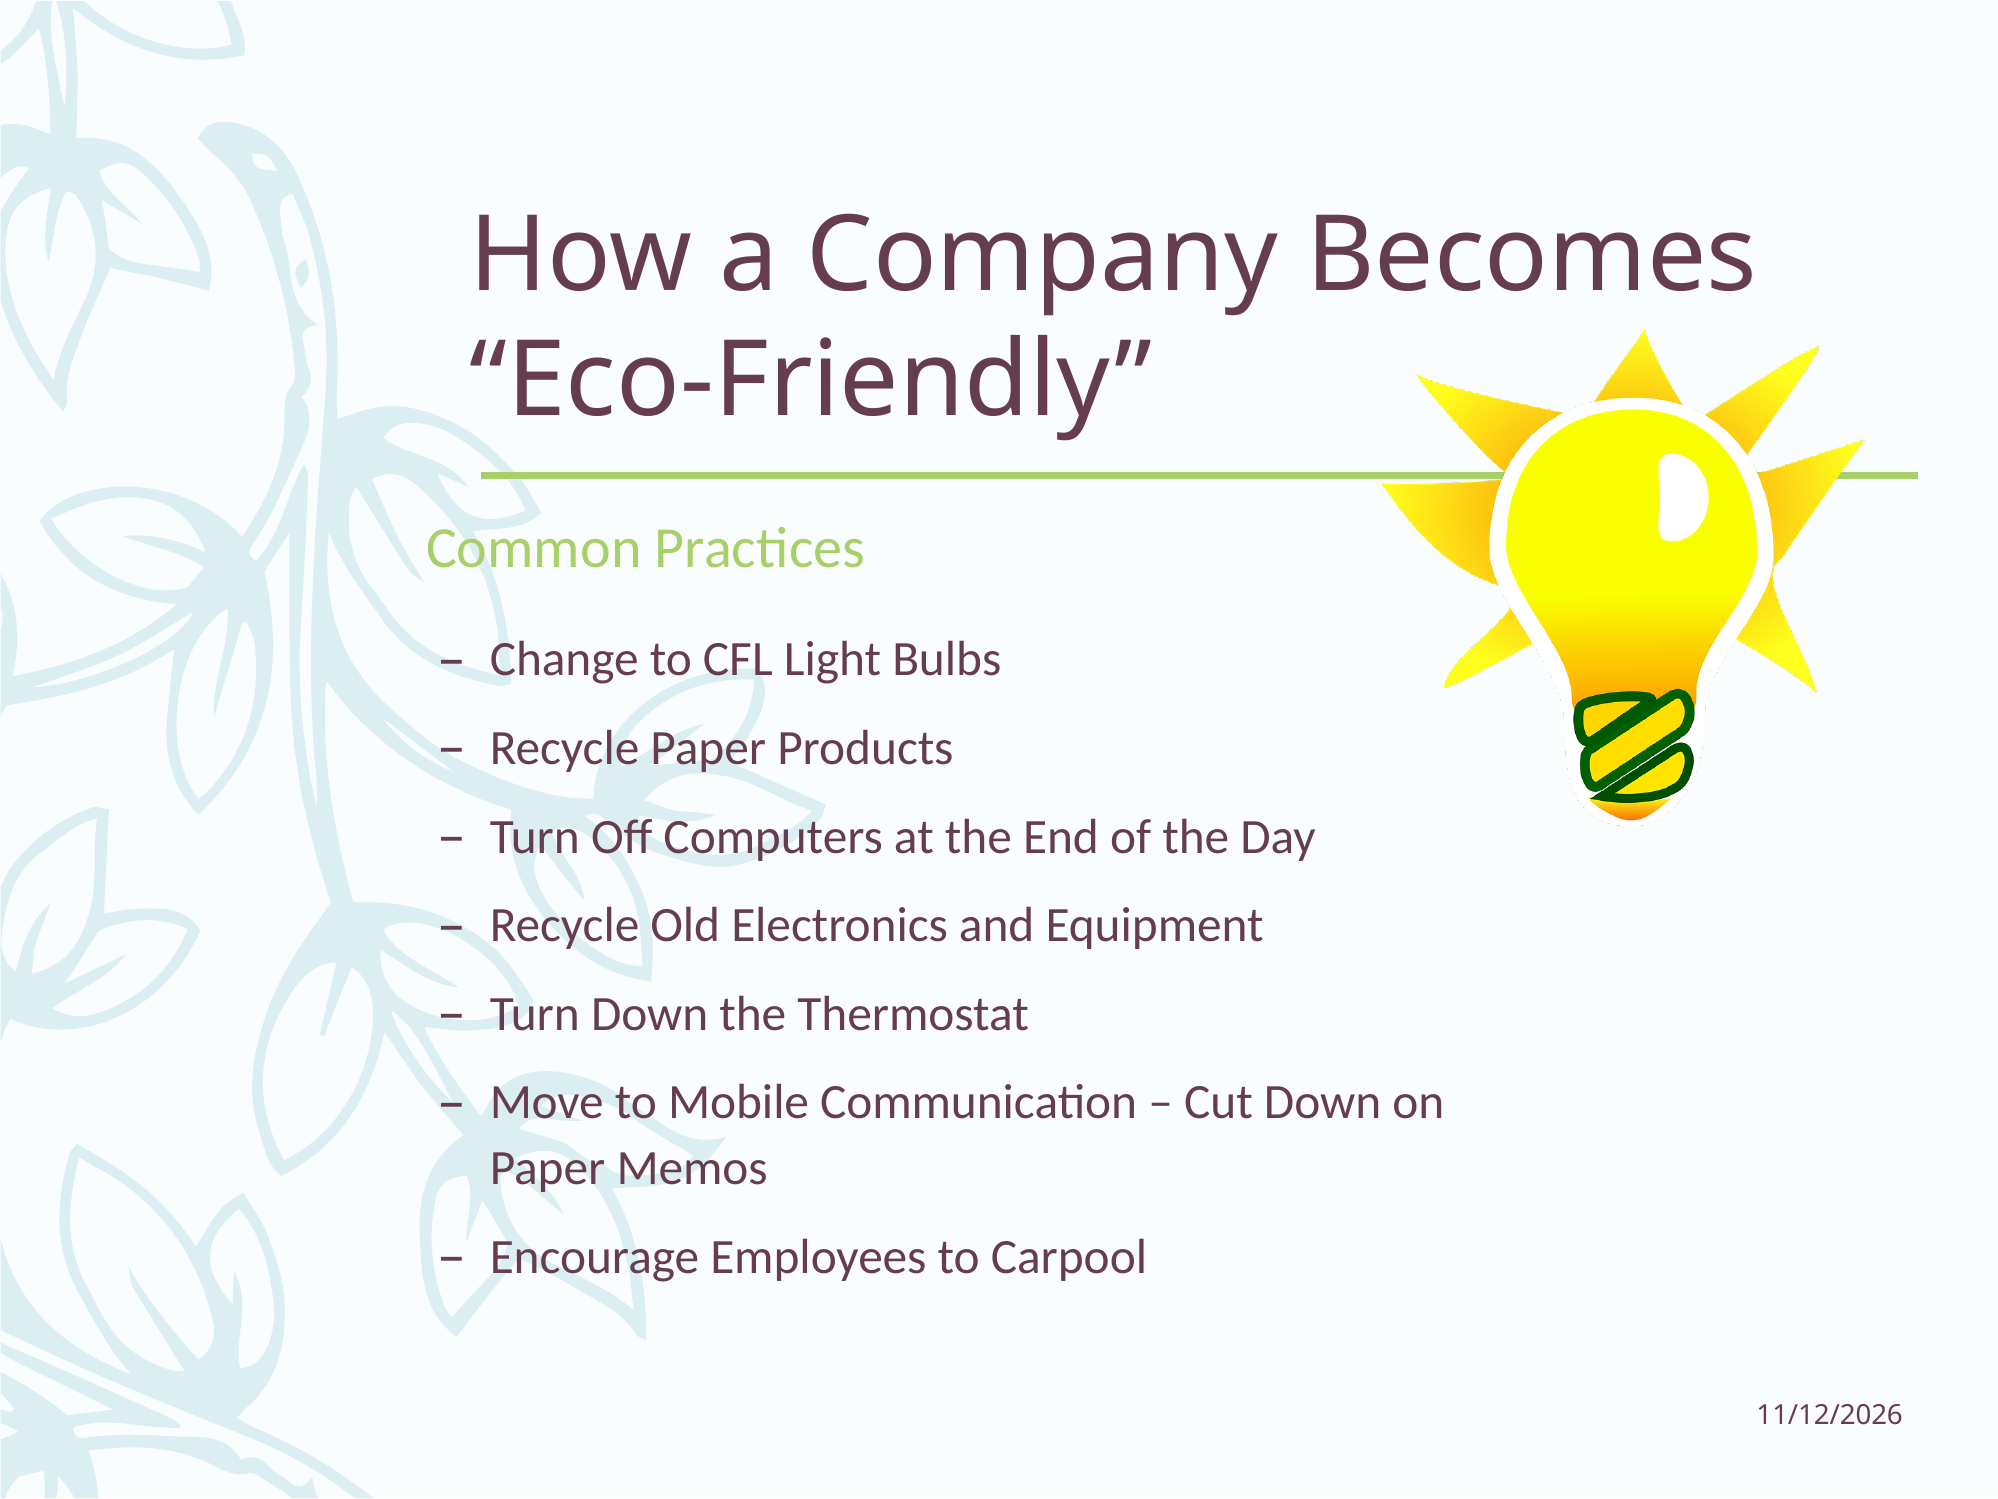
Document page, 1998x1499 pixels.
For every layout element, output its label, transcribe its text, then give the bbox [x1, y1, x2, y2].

list Common Practices [410, 462, 1184, 589]
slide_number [1468, 1375, 1918, 1456]
title How a Company Becomes “Eco-Friendly” [454, 182, 1913, 475]
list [1381, 329, 1865, 826]
list Change to CFL Light Bulbs Recycle Paper Products Turn Off Computers at the End of the Day Recycle Old Electronics and Equipment Turn Down the Thermostat Move to Mobile Communication – Cut Down on Paper Memos Encourage Employees to Carpool [424, 612, 1587, 1291]
